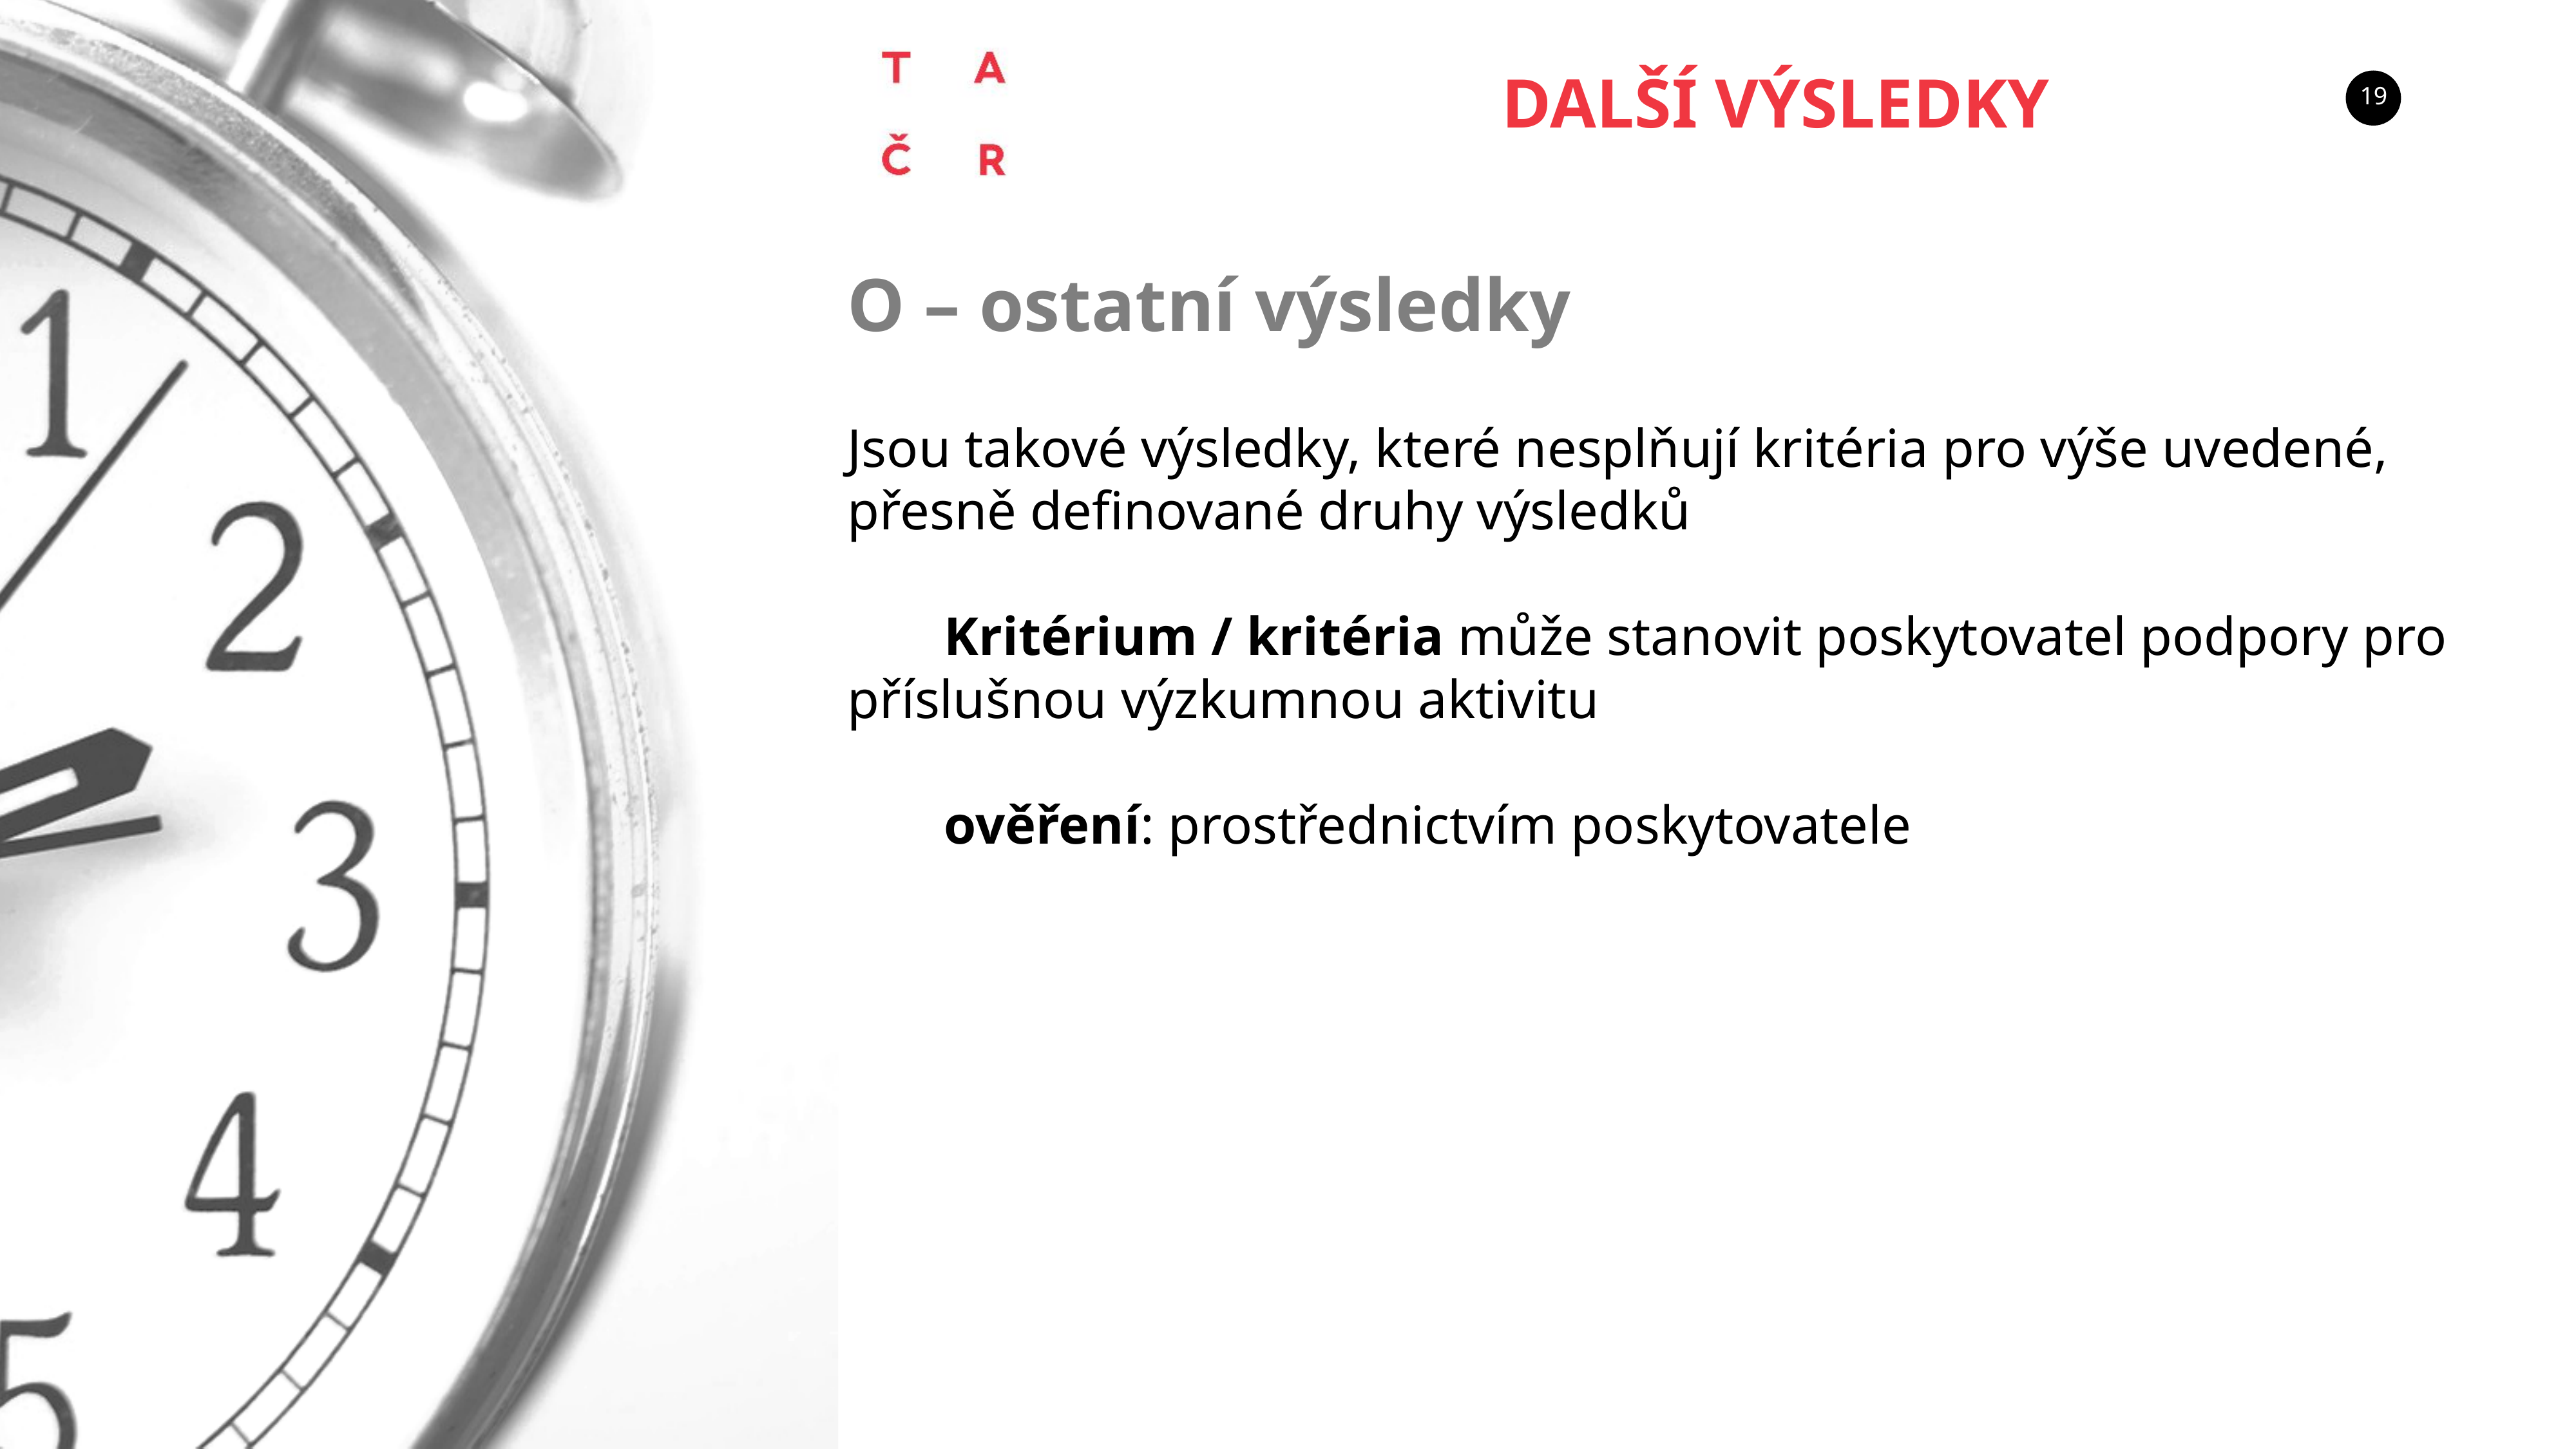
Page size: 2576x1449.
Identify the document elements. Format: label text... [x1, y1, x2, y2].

text_box DALŠÍ VÝSLEDKY [1493, 56, 2059, 146]
text_box O – ostatní výsledky [839, 254, 2576, 351]
picture [0, 0, 1058, 1449]
text_box Jsou takové výsledky, které nesplňují kritéria pro výše uvedené, přesně definované druhy výsledků Kritérium / kritéria může stanovit poskytovatel podpory pro příslušnou výzkumnou aktivitu ověření: prostřednictvím poskytovatele [839, 410, 2576, 859]
